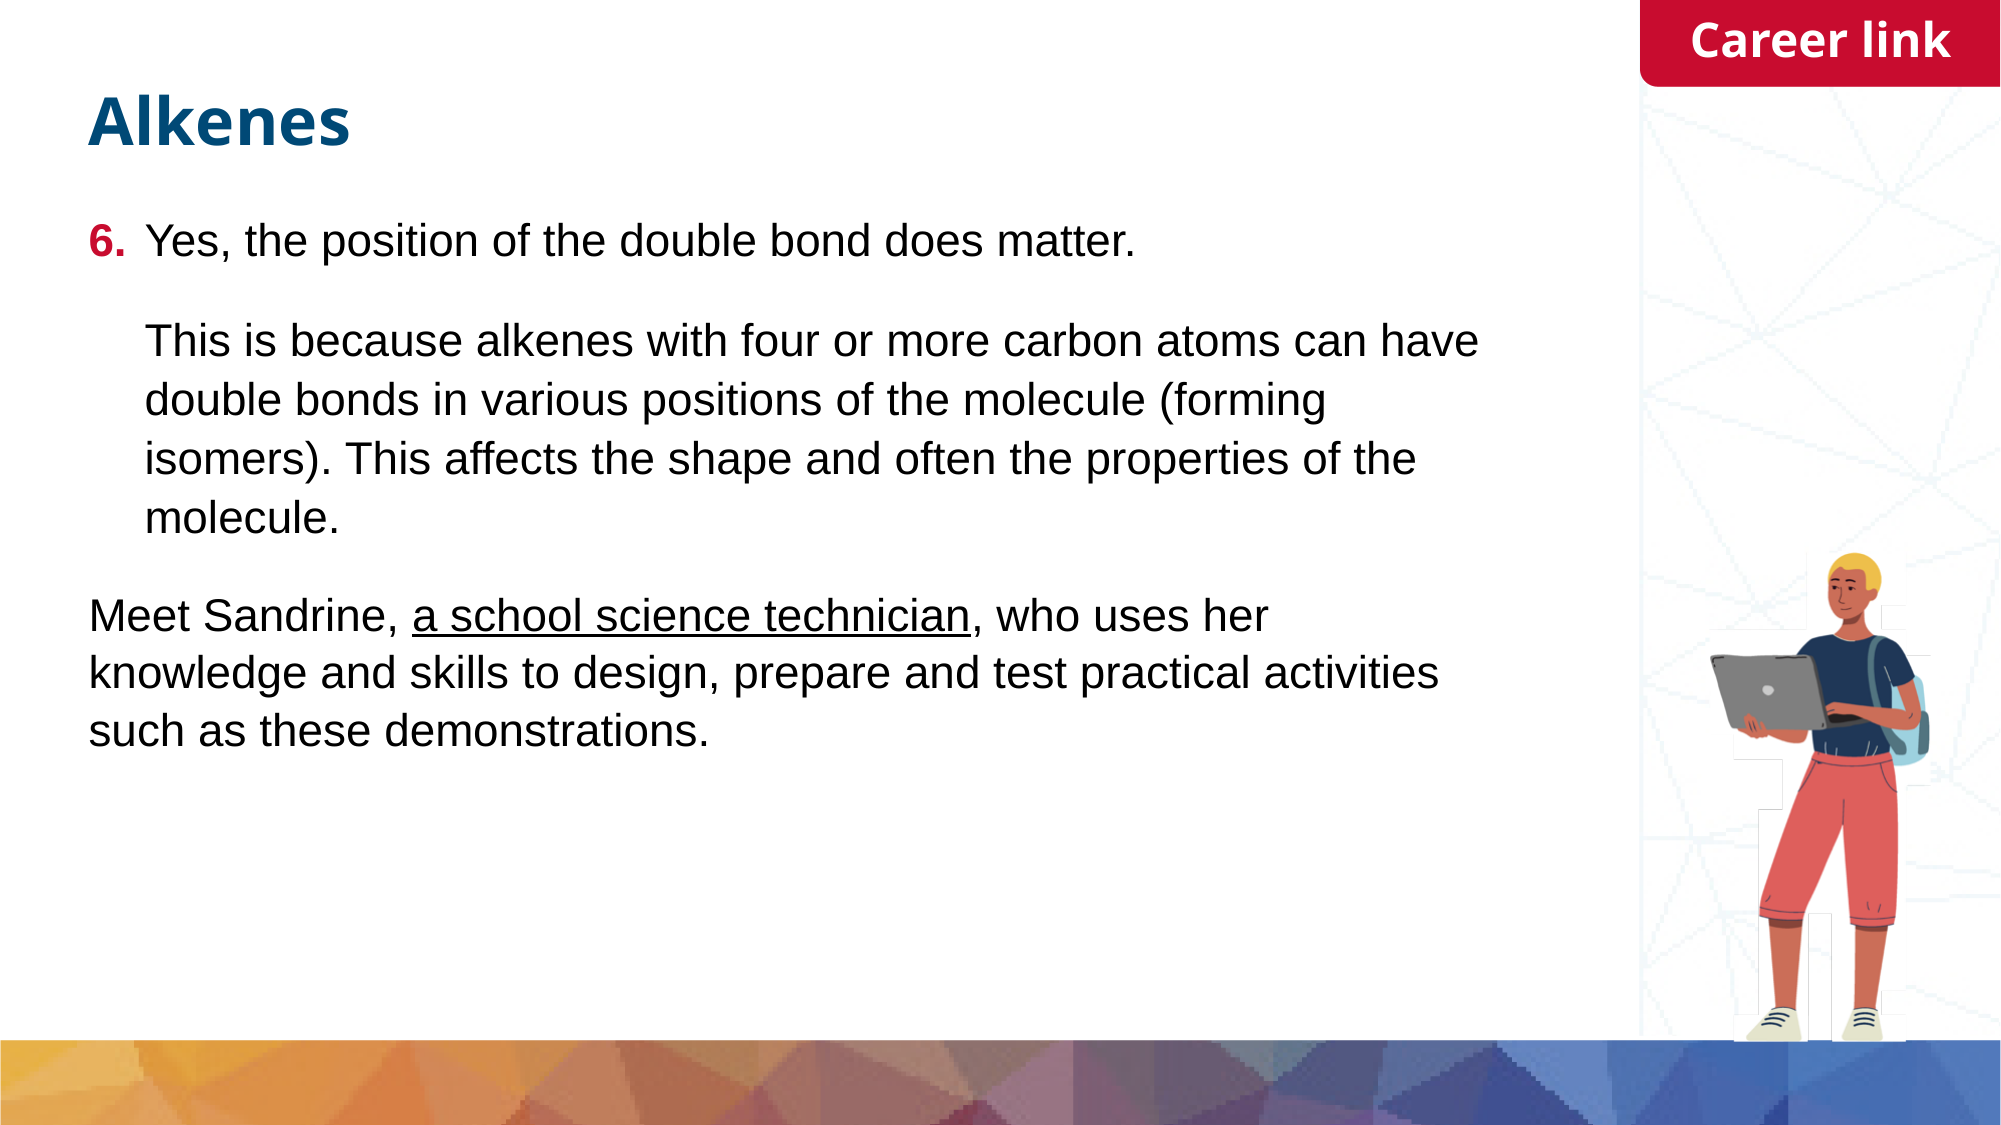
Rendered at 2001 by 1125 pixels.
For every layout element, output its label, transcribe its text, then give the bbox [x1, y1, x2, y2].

picture [0, 0, 2001, 1125]
title Alkenes [88, 88, 1566, 161]
list 6. Yes, the position of the double bond does matter. This is because alkenes with four or more carbon atoms can have double bonds in various positions of the molecule (forming isomers). This affects the shape and often the properties of the molecule. Meet Sandrine, a school science technician, who uses her knowledge and skills to design, prepare and test practical activities such as these demonstrations. [88, 206, 1566, 890]
